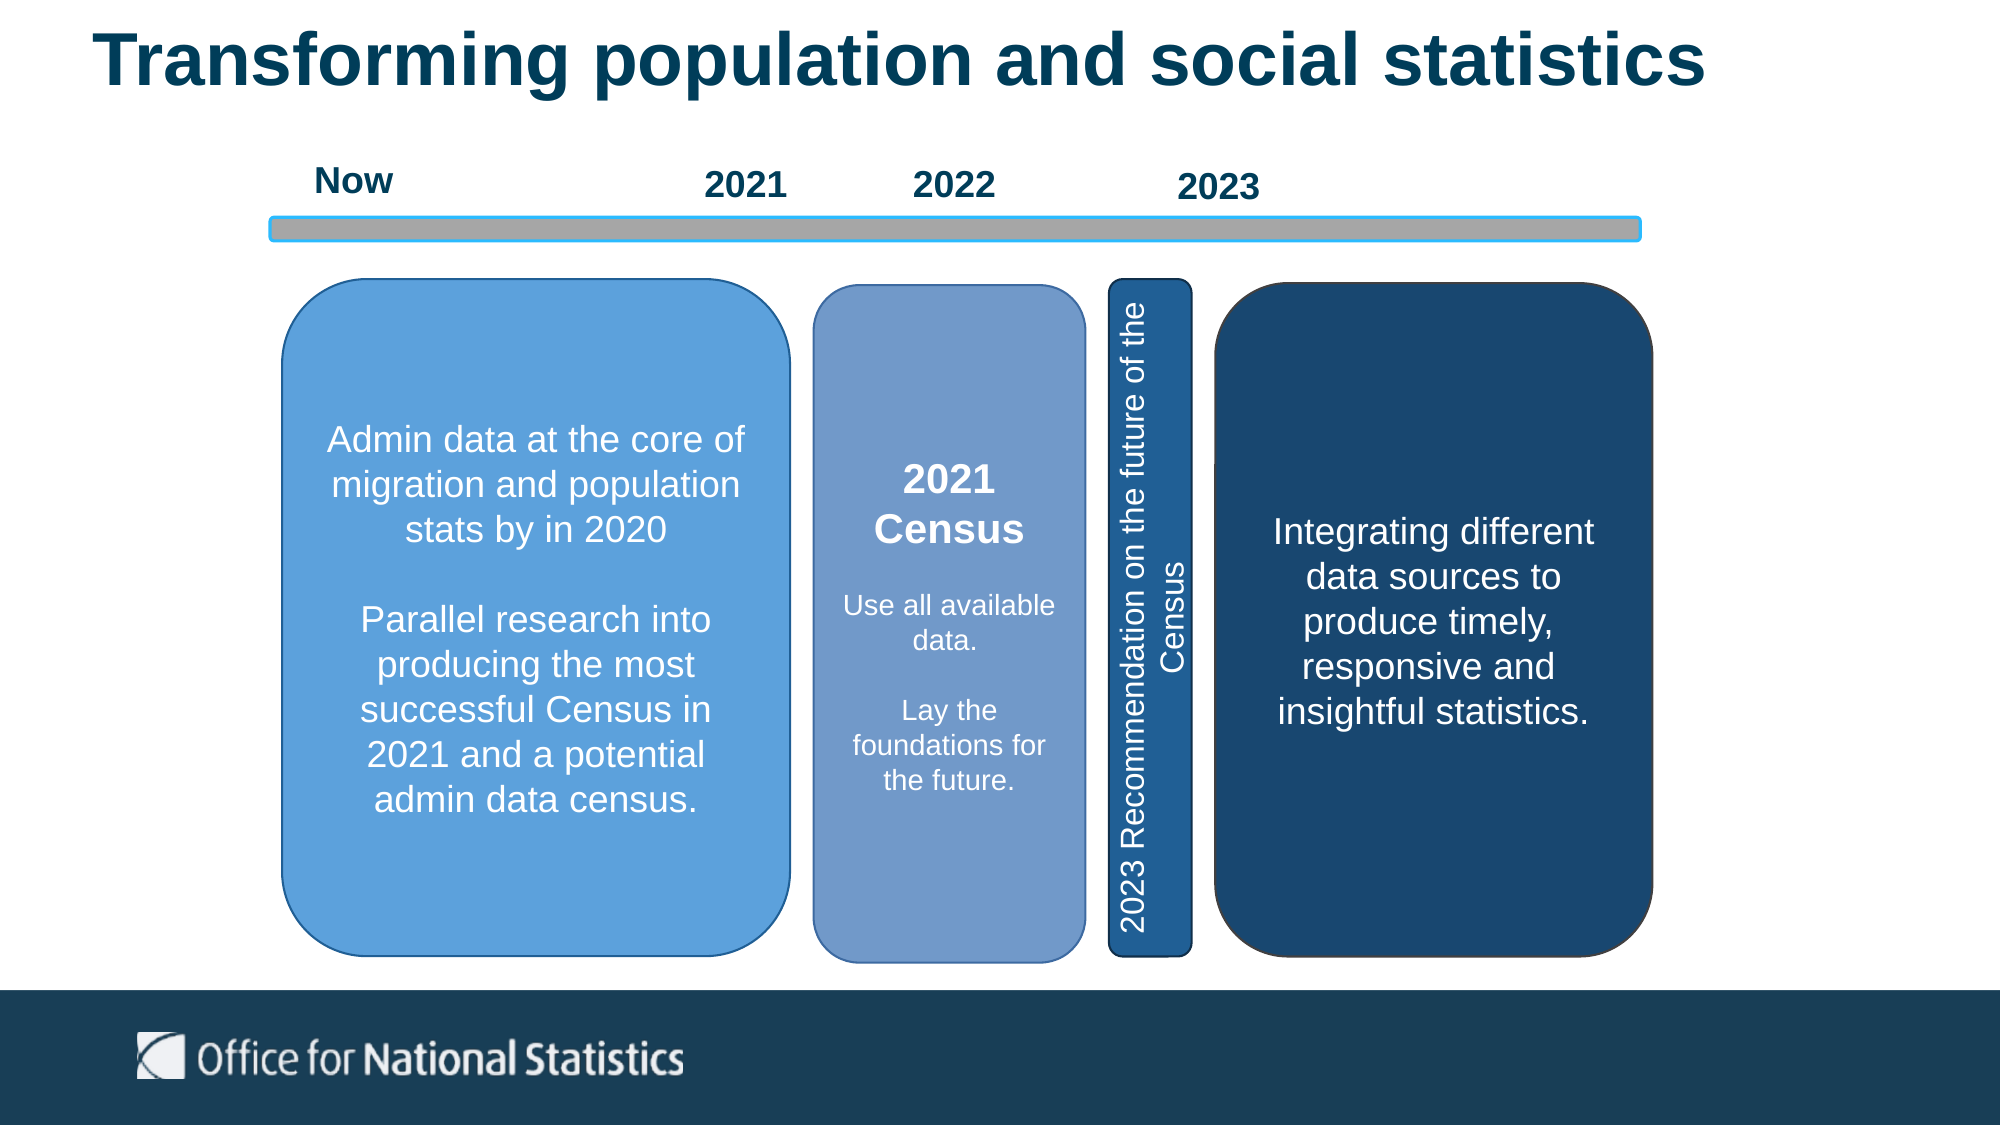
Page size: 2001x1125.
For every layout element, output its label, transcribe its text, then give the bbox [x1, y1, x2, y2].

text_box Admin data at the core of migration and population stats by in 2020 Parallel research into producing the most successful Census in 2021 and a potential admin data census. [281, 278, 792, 958]
text_box Integrating different data sources to produce timely, responsive and insightful statistics. [1214, 282, 1654, 958]
text_box 2023 Recommendation on the future of the Census [1107, 278, 1193, 958]
title Transforming population and social statistics [92, 13, 1866, 111]
text_box 2023 [1162, 154, 1447, 215]
text_box Now [299, 148, 583, 209]
text_box [270, 217, 1641, 241]
text_box 2021 Census Use all available data. Lay the foundations for the future. [812, 284, 1087, 964]
text_box 2021 2022 [689, 152, 1086, 213]
